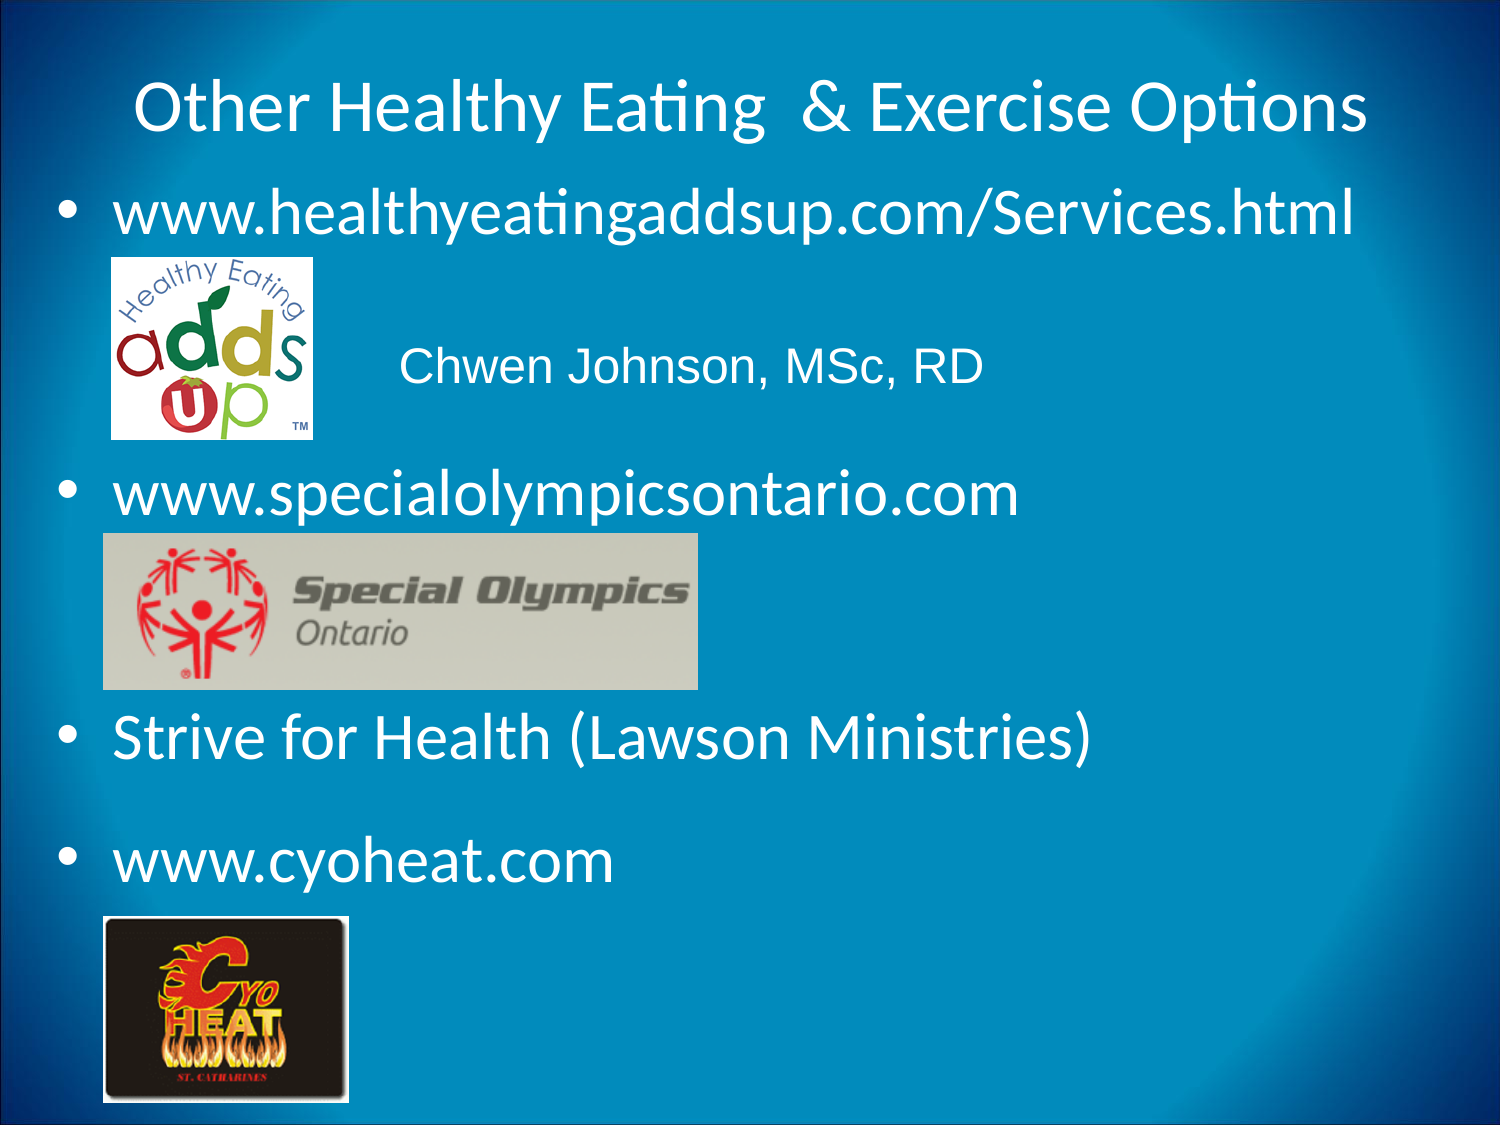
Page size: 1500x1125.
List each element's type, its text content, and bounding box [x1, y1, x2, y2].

title Other Healthy Eating & Exercise Options [76, 18, 1427, 185]
picture [104, 534, 697, 689]
picture [0, 0, 348, 1125]
picture [112, 258, 312, 439]
text_box Chwen Johnson, MSc, RD [383, 326, 1034, 401]
list www.healthyeatingaddsup.com/Services.html www.specialolympicsontario.com Strive for Health (Lawson Ministries) www.cyoheat.com [41, 160, 1426, 1083]
picture [1253, 0, 1500, 1125]
